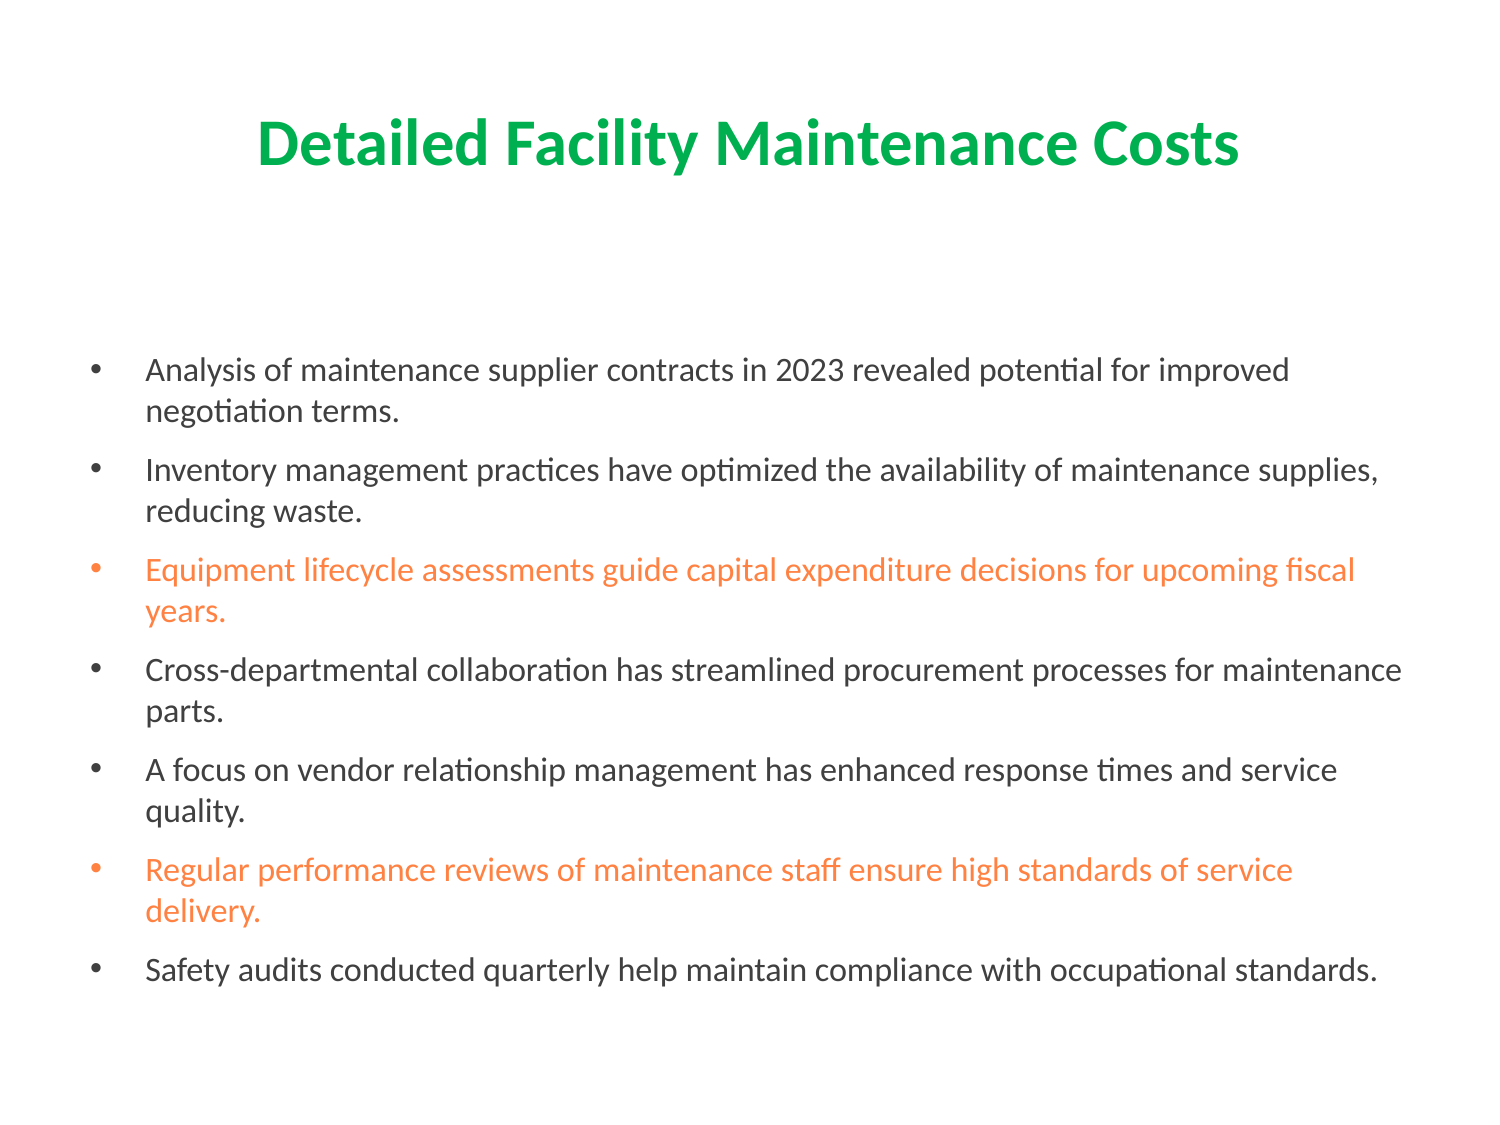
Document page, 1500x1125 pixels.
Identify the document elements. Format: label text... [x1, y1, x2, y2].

title Detailed Facility Maintenance Costs [75, 45, 1425, 233]
list Analysis of maintenance supplier contracts in 2023 revealed potential for improved negotiation terms. Inventory management practices have optimized the availability of maintenance supplies, reducing waste. Equipment lifecycle assessments guide capital expenditure decisions for upcoming fiscal years. Cross-departmental collaboration has streamlined procurement processes for maintenance parts. A focus on vendor relationship management has enhanced response times and service quality. Regular performance reviews of maintenance staff ensure high standards of service delivery. Safety audits conducted quarterly help maintain compliance with occupational standards. [75, 260, 1425, 1004]
